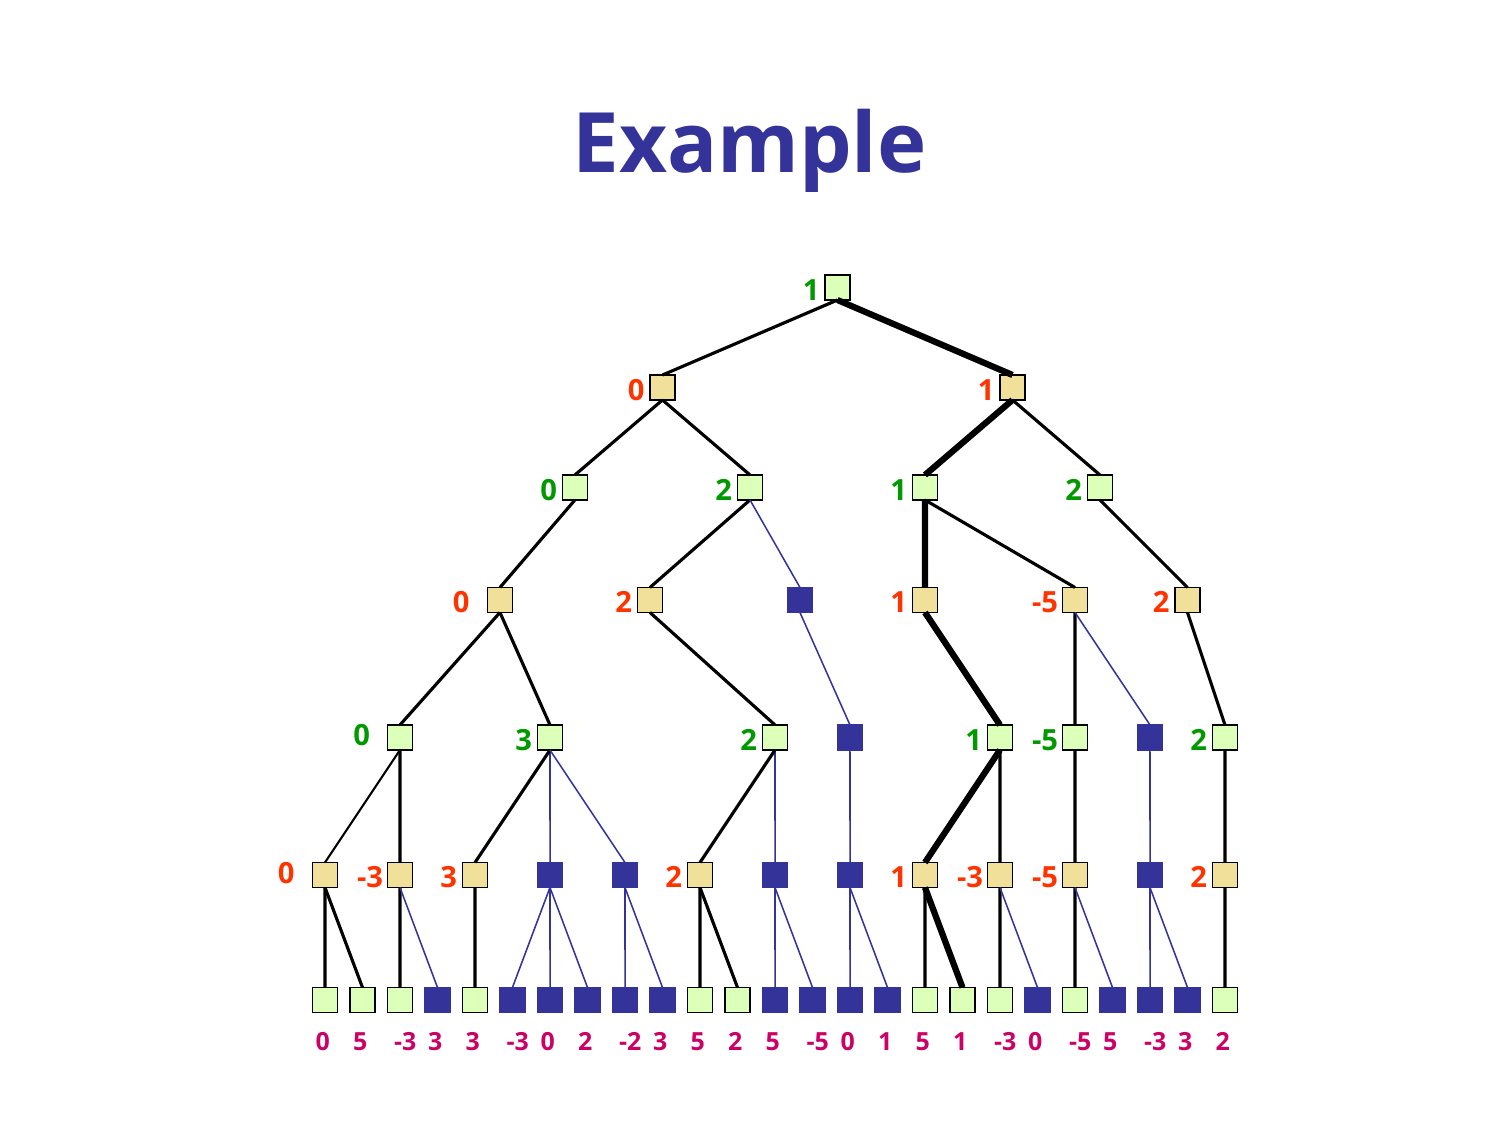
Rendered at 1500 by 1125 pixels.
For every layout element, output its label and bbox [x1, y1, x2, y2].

text_box [263, 847, 310, 897]
title [74, 44, 1426, 233]
text_box [312, 263, 1238, 1013]
text_box [328, 700, 386, 761]
text_box [438, 576, 485, 626]
text_box [300, 1017, 1245, 1063]
